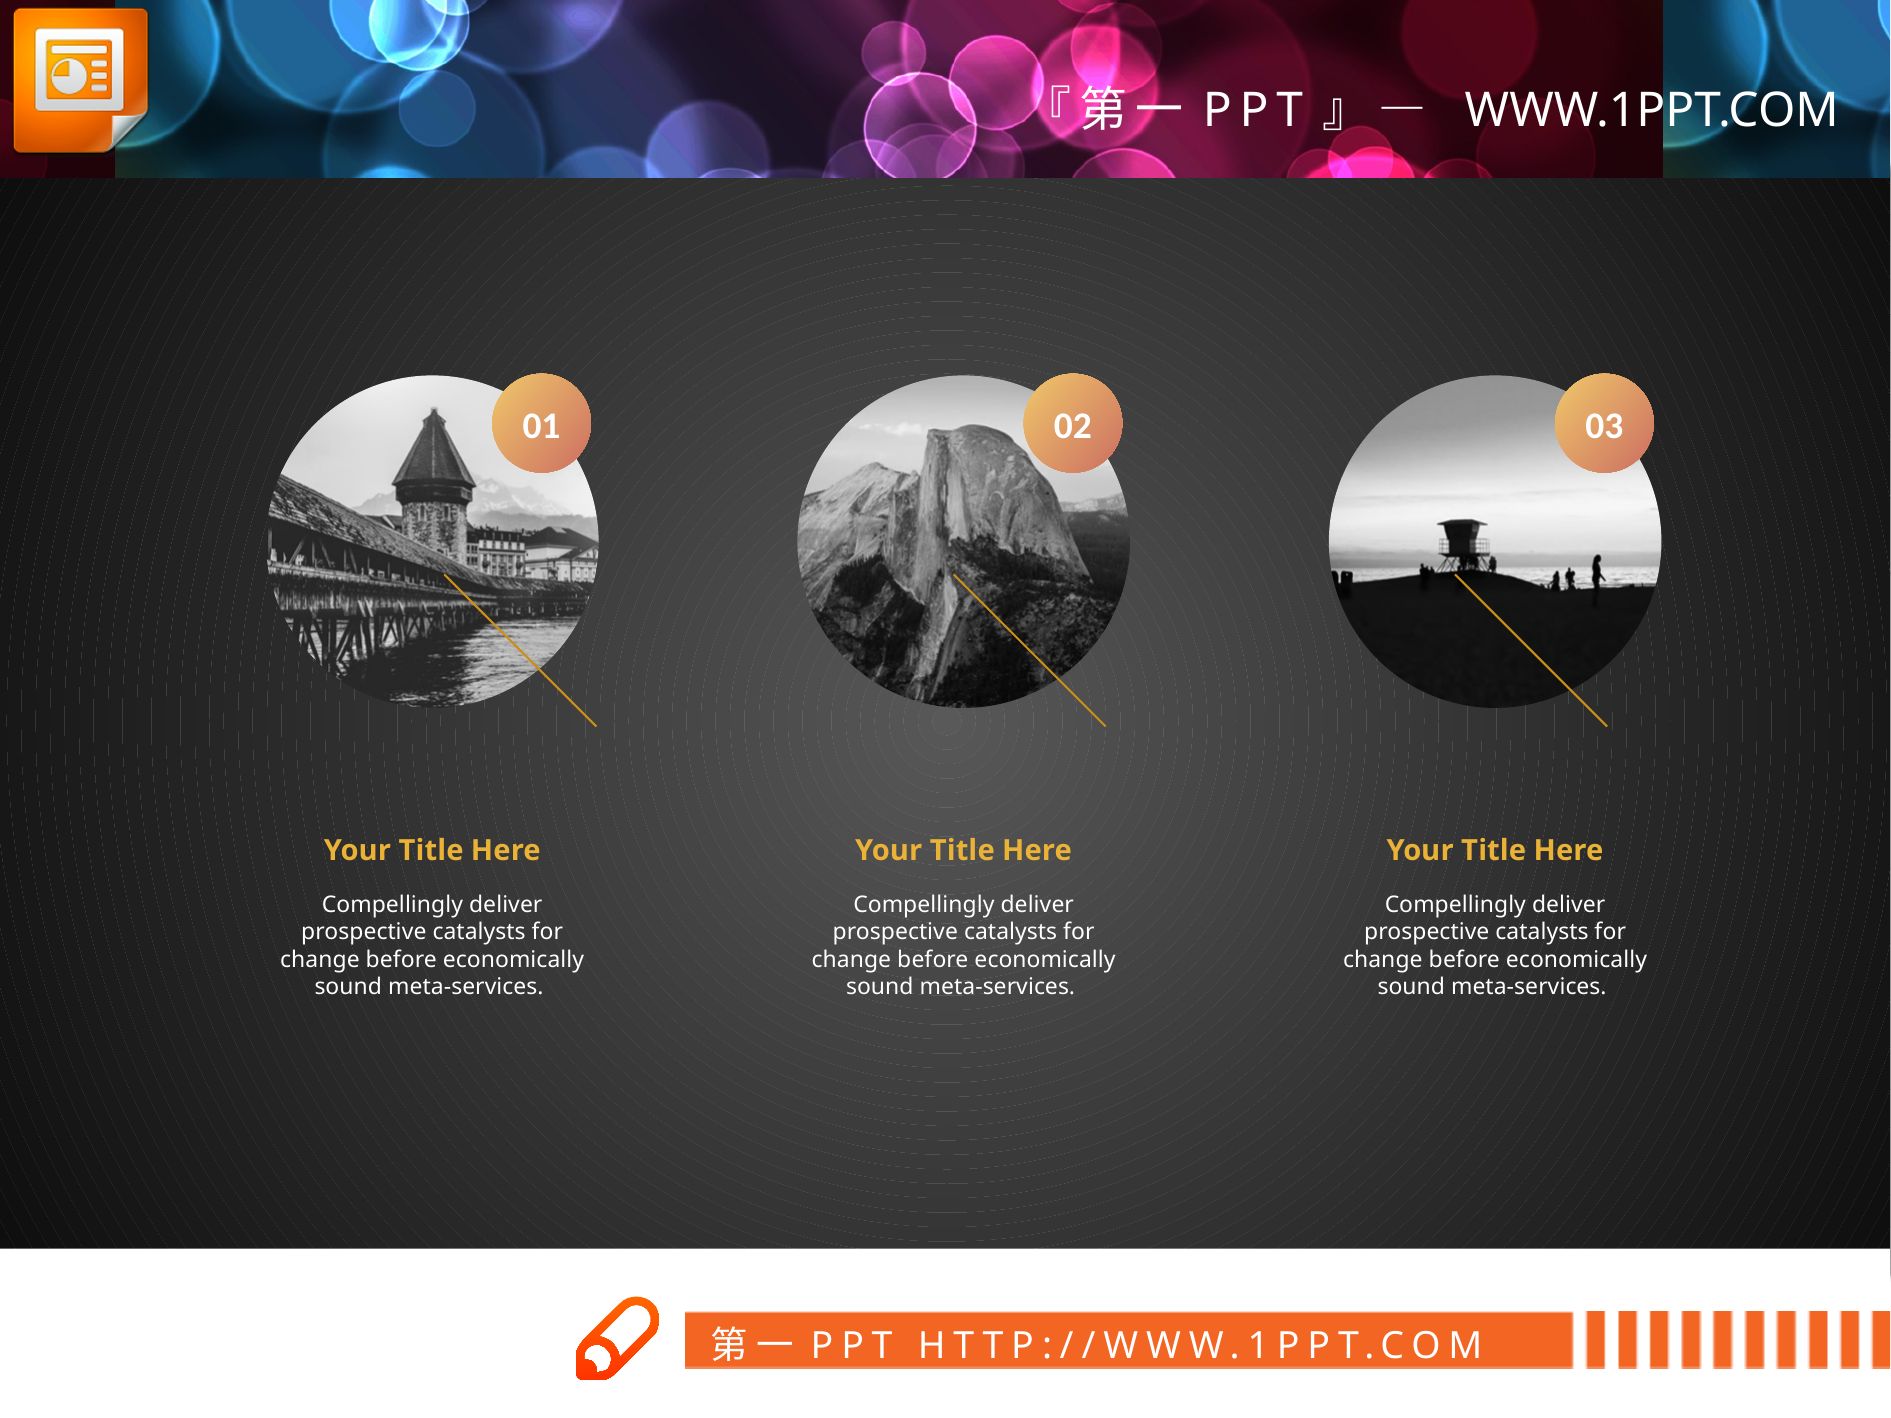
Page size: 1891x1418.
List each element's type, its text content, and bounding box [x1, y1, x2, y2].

text_box [266, 375, 599, 708]
text_box 01 [492, 373, 591, 473]
text_box 03 [1555, 373, 1654, 473]
picture [685, 1311, 1891, 1369]
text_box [781, 823, 1147, 981]
text_box [1328, 375, 1662, 708]
picture [0, 0, 1891, 178]
text_box [797, 375, 1131, 708]
text_box 02 [1023, 373, 1123, 473]
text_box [1312, 823, 1678, 981]
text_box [249, 823, 615, 981]
